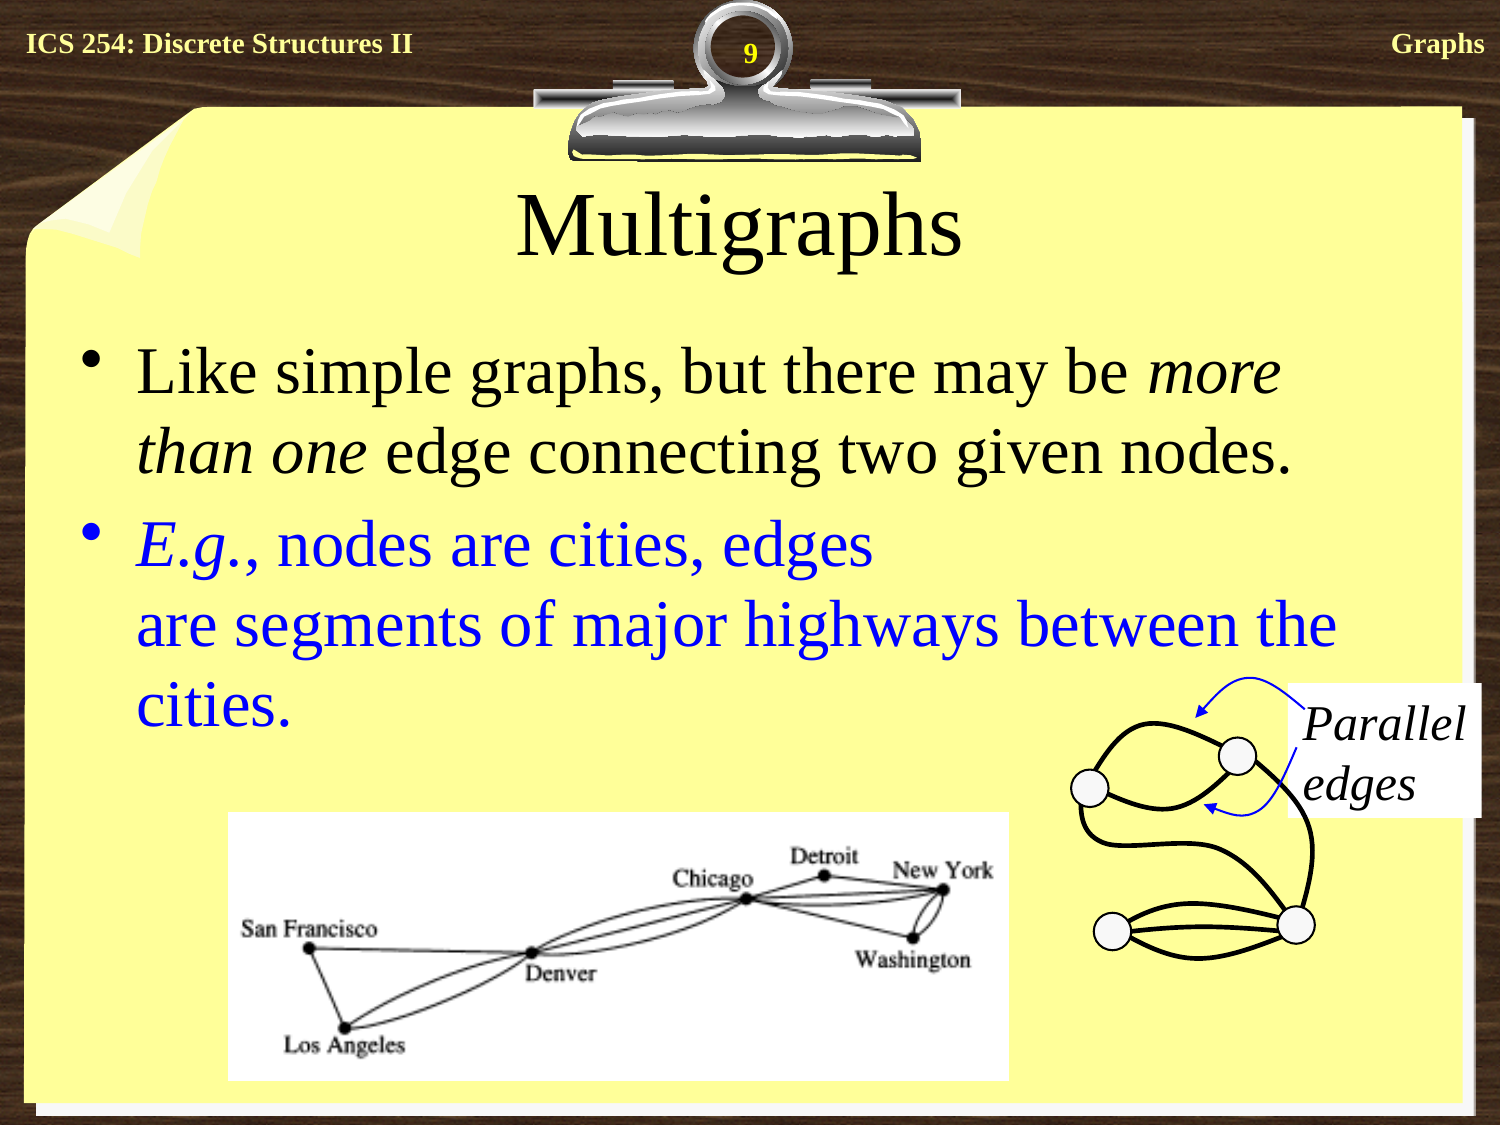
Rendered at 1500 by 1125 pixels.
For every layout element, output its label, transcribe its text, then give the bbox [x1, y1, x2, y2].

text_box [1128, 903, 1278, 929]
text_box [1131, 934, 1281, 959]
title Multigraphs [77, 125, 1403, 313]
text_box [1249, 761, 1263, 775]
slide_number 9 [394, 18, 774, 84]
list Like simple graphs, but there may be more than one edge connecting two given nodes. E.g., nodes are cities, edges are segments of major highways between the cities. [64, 318, 1405, 975]
text_box [1071, 769, 1109, 808]
text_box Parallel edges [1287, 683, 1482, 818]
text_box [1277, 906, 1315, 944]
text_box [1132, 926, 1279, 934]
picture [228, 812, 1009, 1081]
text_box [1080, 803, 1285, 914]
text_box [1093, 912, 1132, 951]
text_box [1218, 737, 1257, 775]
text_box [1195, 677, 1305, 718]
text_box [1203, 747, 1297, 816]
picture [673, 84, 708, 89]
text_box [1261, 784, 1313, 907]
text_box [1108, 765, 1229, 810]
picture [0, 0, 1500, 1125]
text_box [1095, 723, 1221, 780]
